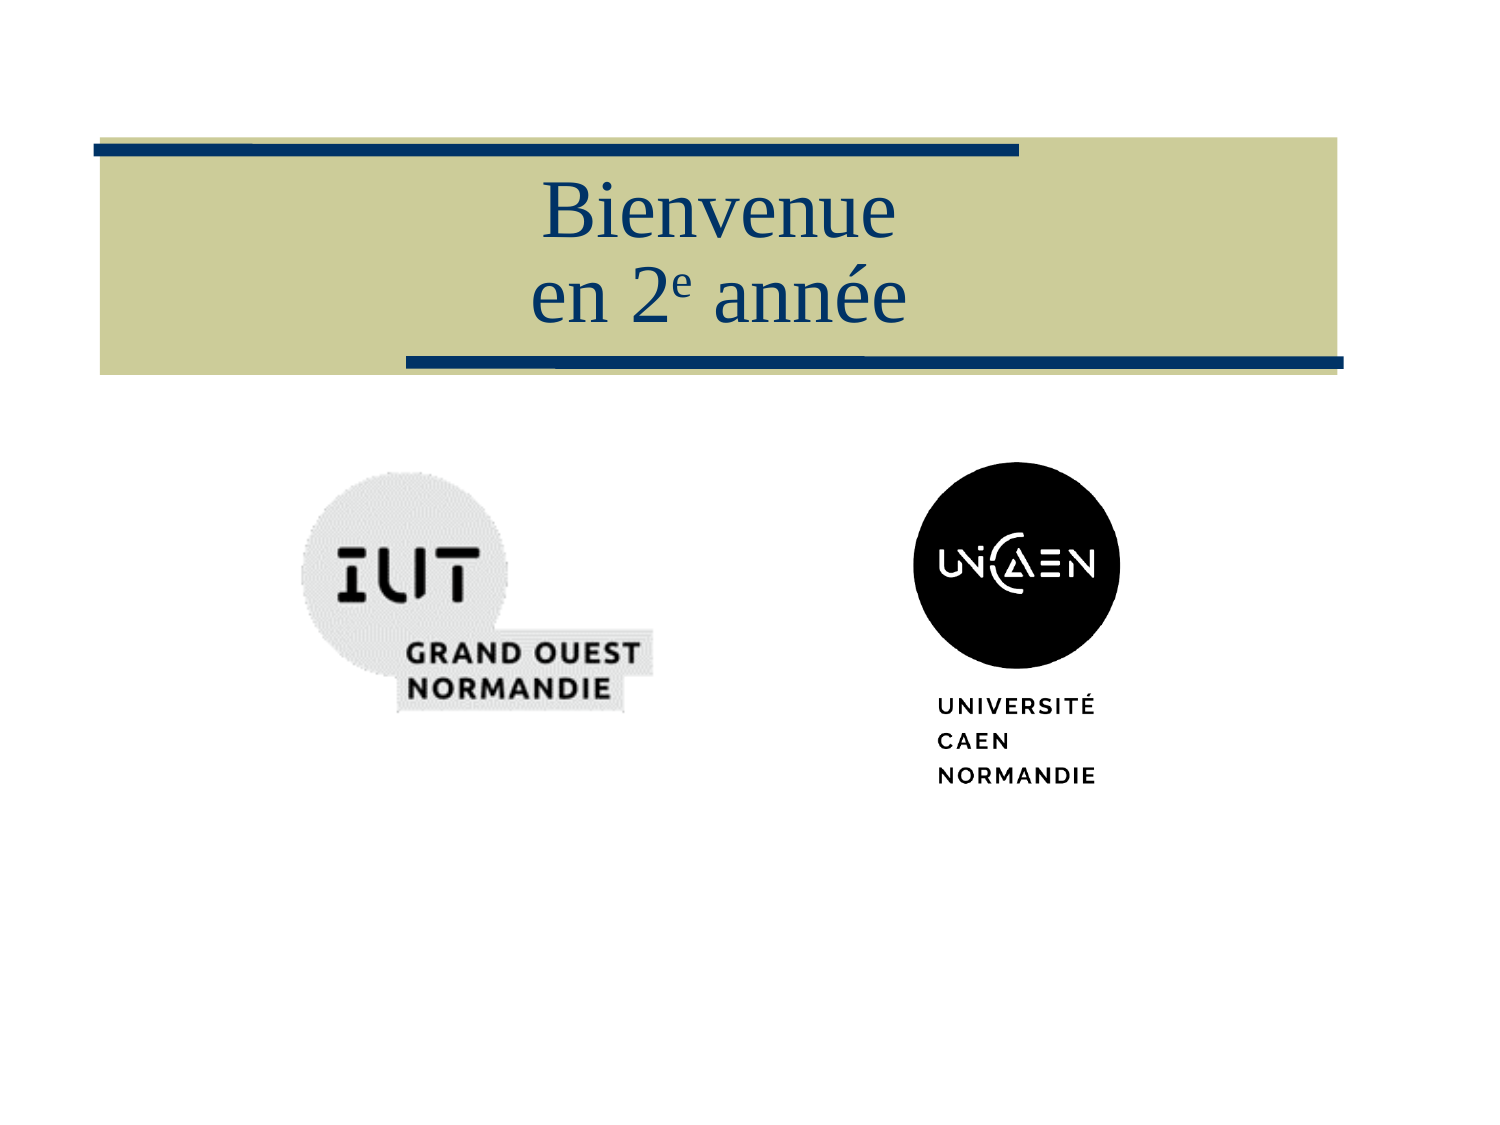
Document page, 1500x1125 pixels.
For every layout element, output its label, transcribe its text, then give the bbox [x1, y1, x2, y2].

title Bienvenue en 2e année [114, 171, 1325, 338]
picture [277, 444, 684, 740]
picture [903, 457, 1129, 788]
